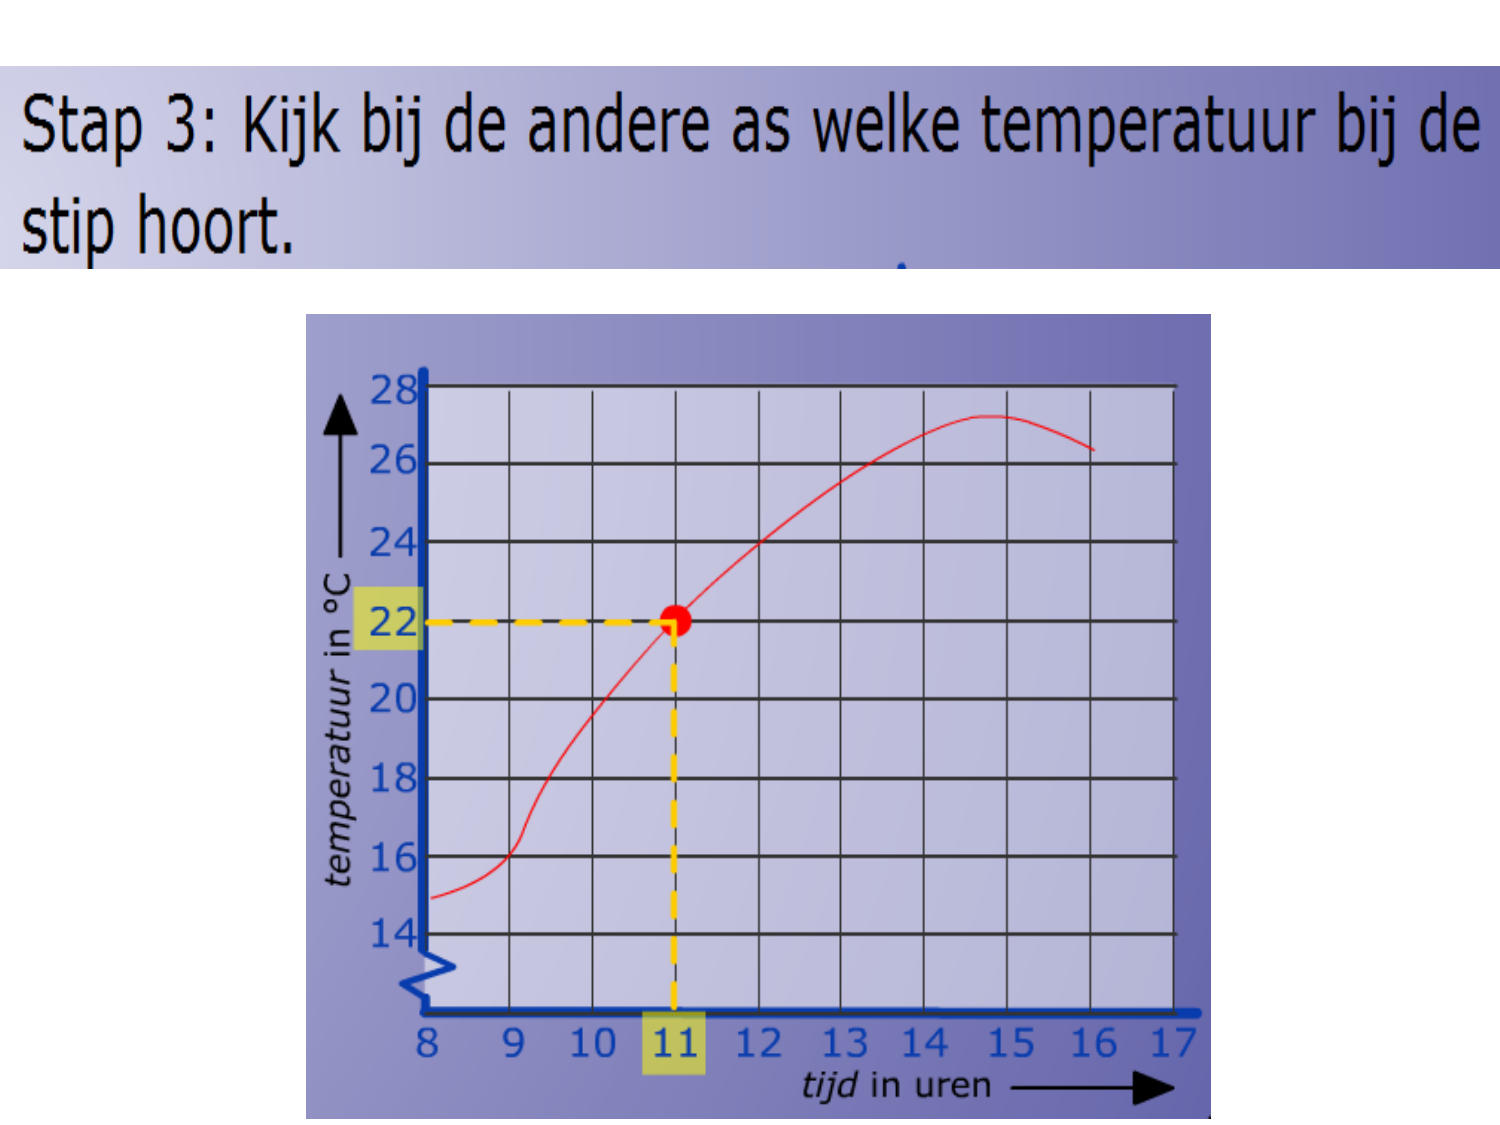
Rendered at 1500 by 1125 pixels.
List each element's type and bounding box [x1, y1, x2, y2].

picture [306, 314, 1211, 1120]
picture [0, 66, 1500, 270]
